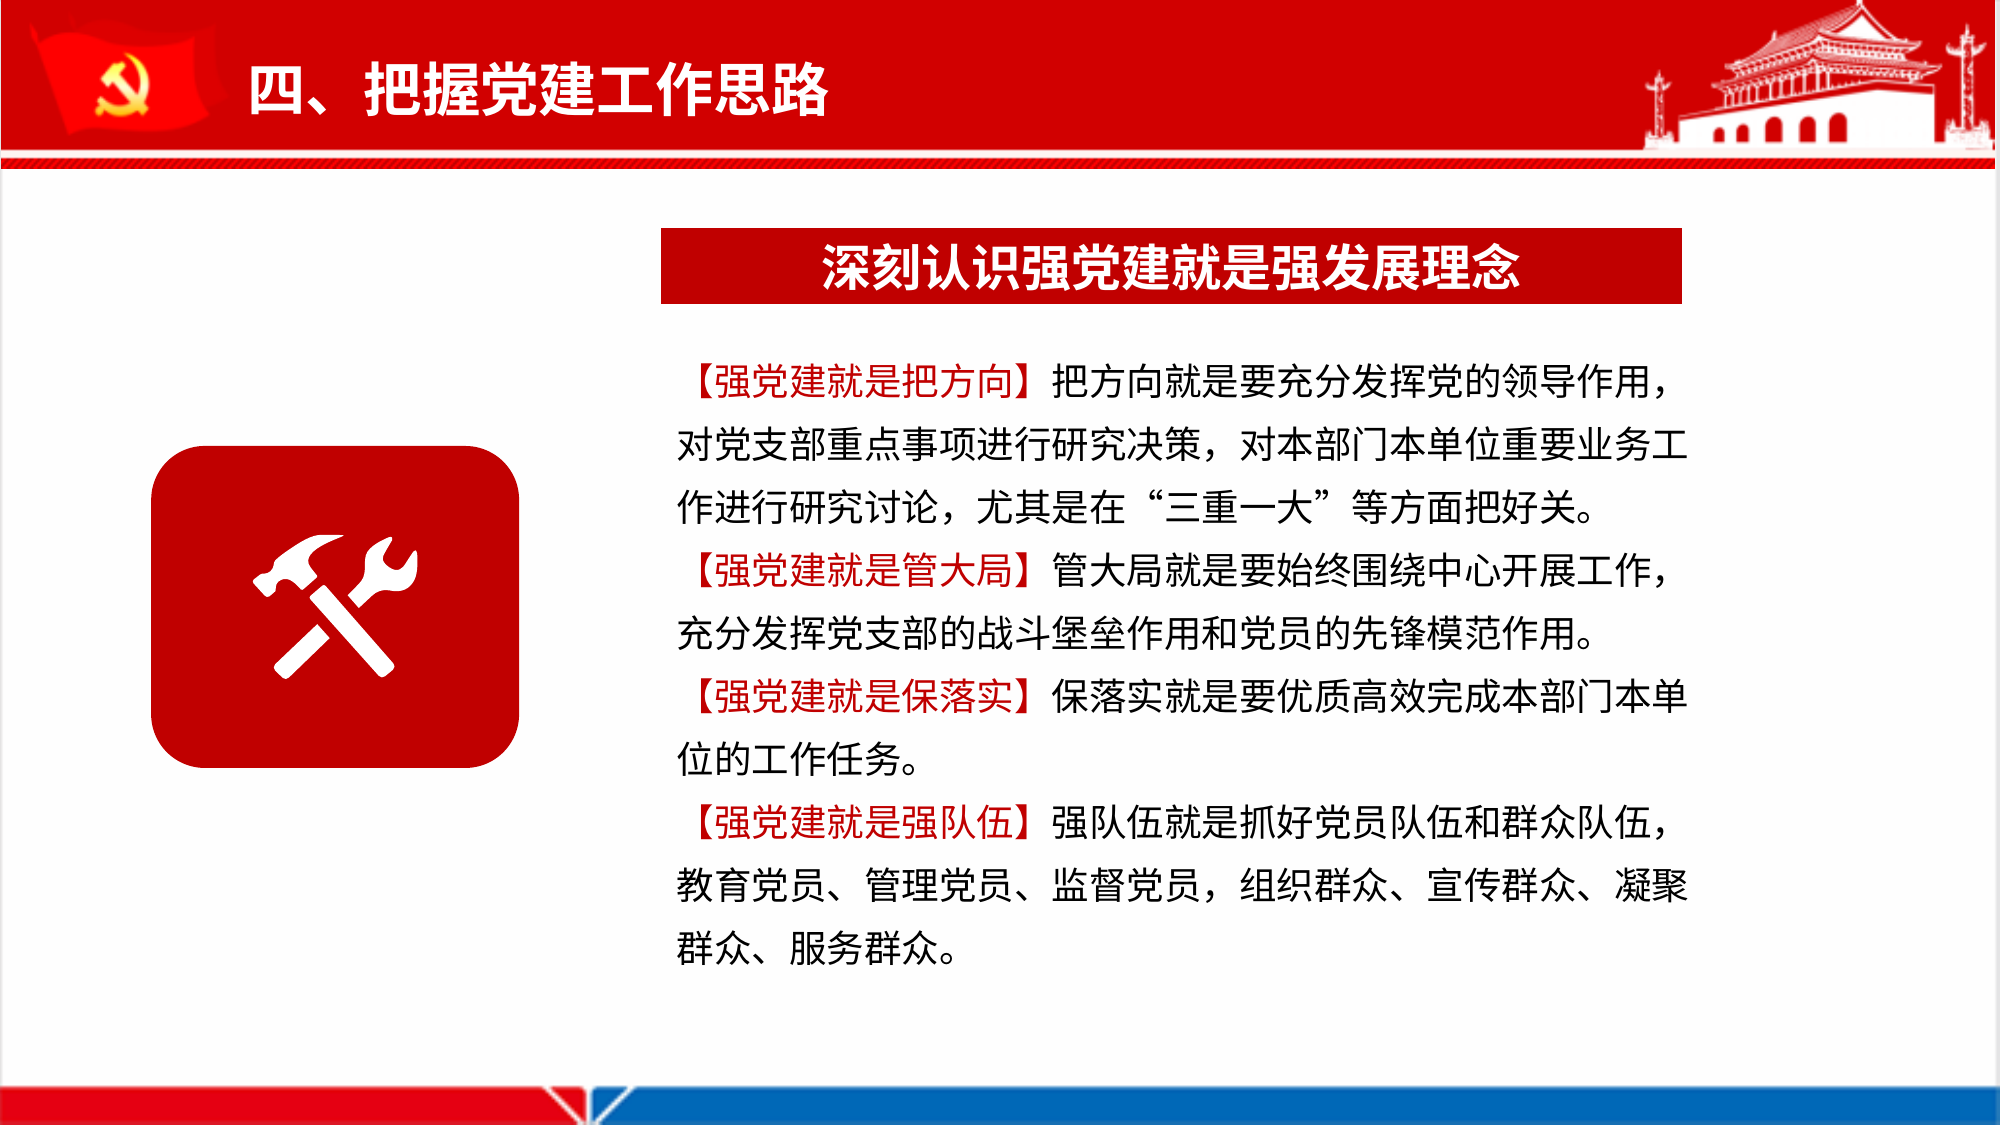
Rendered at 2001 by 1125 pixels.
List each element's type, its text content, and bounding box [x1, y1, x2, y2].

picture [0, 0, 2000, 1125]
text_box [252, 534, 344, 597]
text_box [151, 445, 520, 768]
text_box [309, 584, 395, 678]
text_box 深刻认识强党建就是强发展理念 [661, 228, 1682, 304]
text_box [347, 536, 418, 609]
text_box [273, 624, 330, 680]
text_box 【强党建就是把方向】把方向就是要充分发挥党的领导作用，对党支部重点事项进行研究决策，对本部门本单位重要业务工作进行研究讨论，尤其是在“三重一大”等方面把好关。 【强党建就是管大局】管大局就是要始终围绕中心开展工作，充分发挥党支部的战斗堡垒作用和党员的先锋模范作用。 【强党建就是保落实】保落实就是要优质高效完成本部门本单位的工作任务。 【强党建就是强队伍】强队伍就是抓好党员队伍和群众队伍，教育党员、管理党员、监督党员，组织群众、宣传群众、凝聚群众、服务群众。 [662, 332, 1709, 977]
